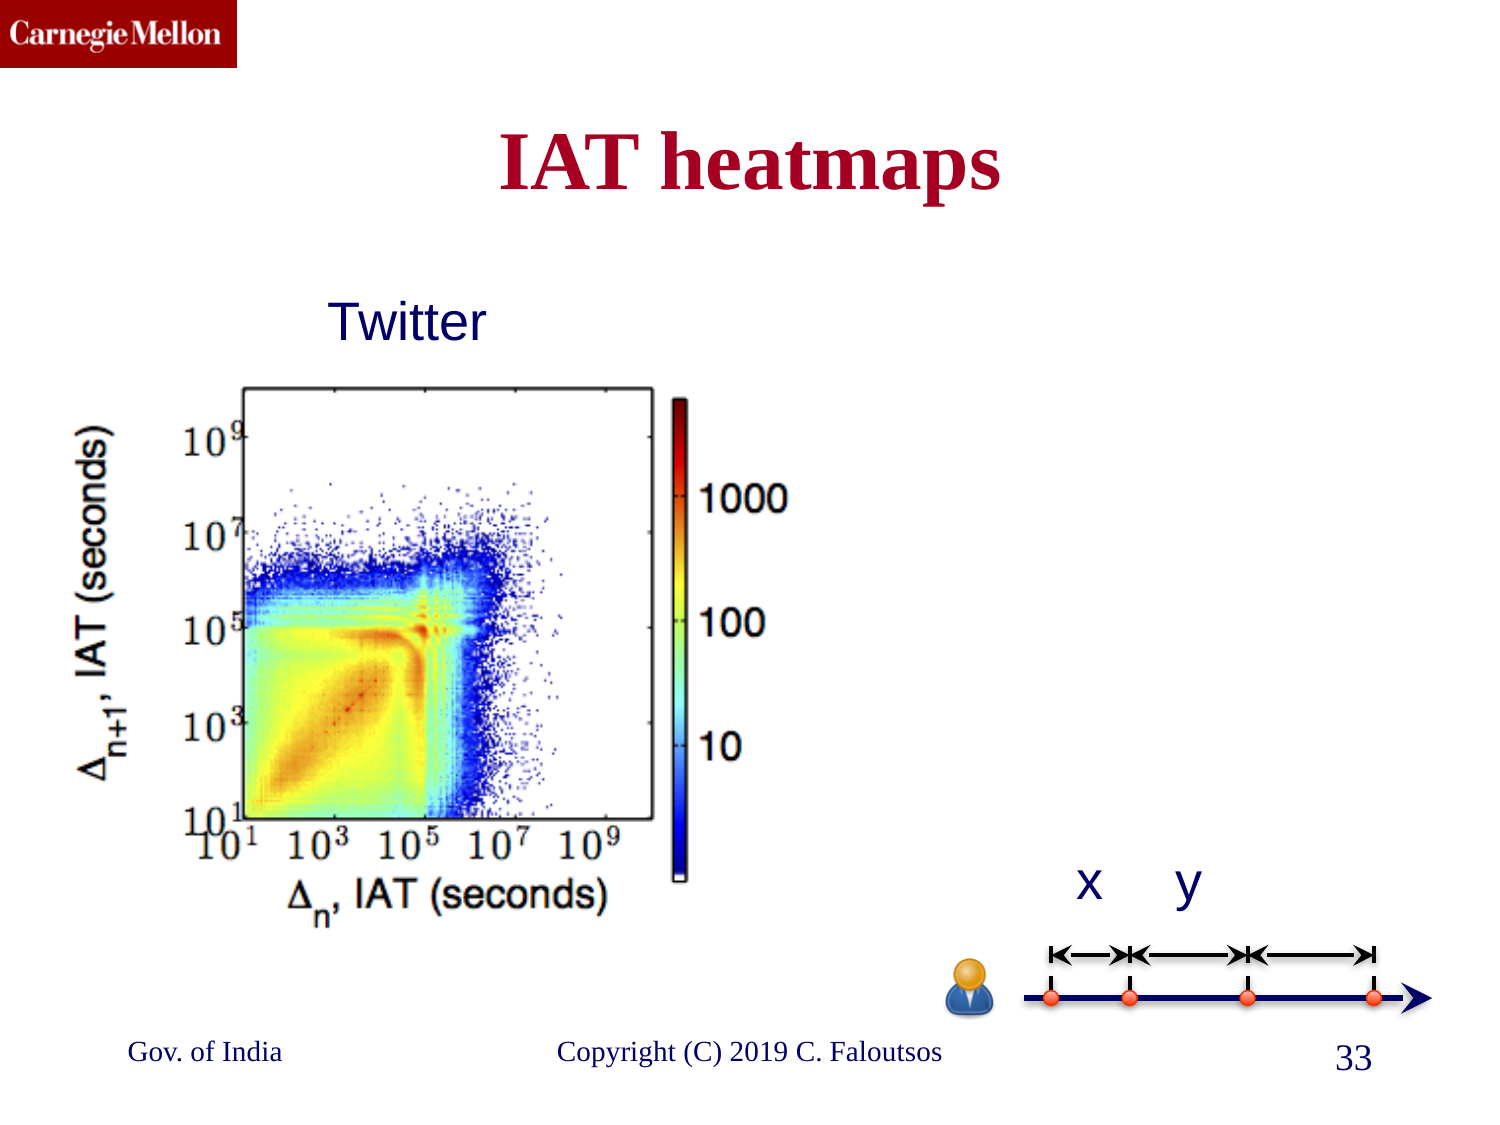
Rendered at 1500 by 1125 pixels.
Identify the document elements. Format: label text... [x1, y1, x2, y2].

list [56, 341, 803, 944]
text_box x [1061, 837, 1119, 918]
footer Copyright (C) 2019 C. Faloutsos [512, 1024, 988, 1101]
title IAT heatmaps [112, 99, 1388, 213]
picture [0, 0, 237, 68]
text_box y [1160, 839, 1218, 919]
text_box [935, 943, 1433, 1024]
text_box Twitter [312, 278, 503, 340]
slide_number Gov. of India [112, 1024, 426, 1101]
slide_number 33 [1074, 1032, 1388, 1101]
